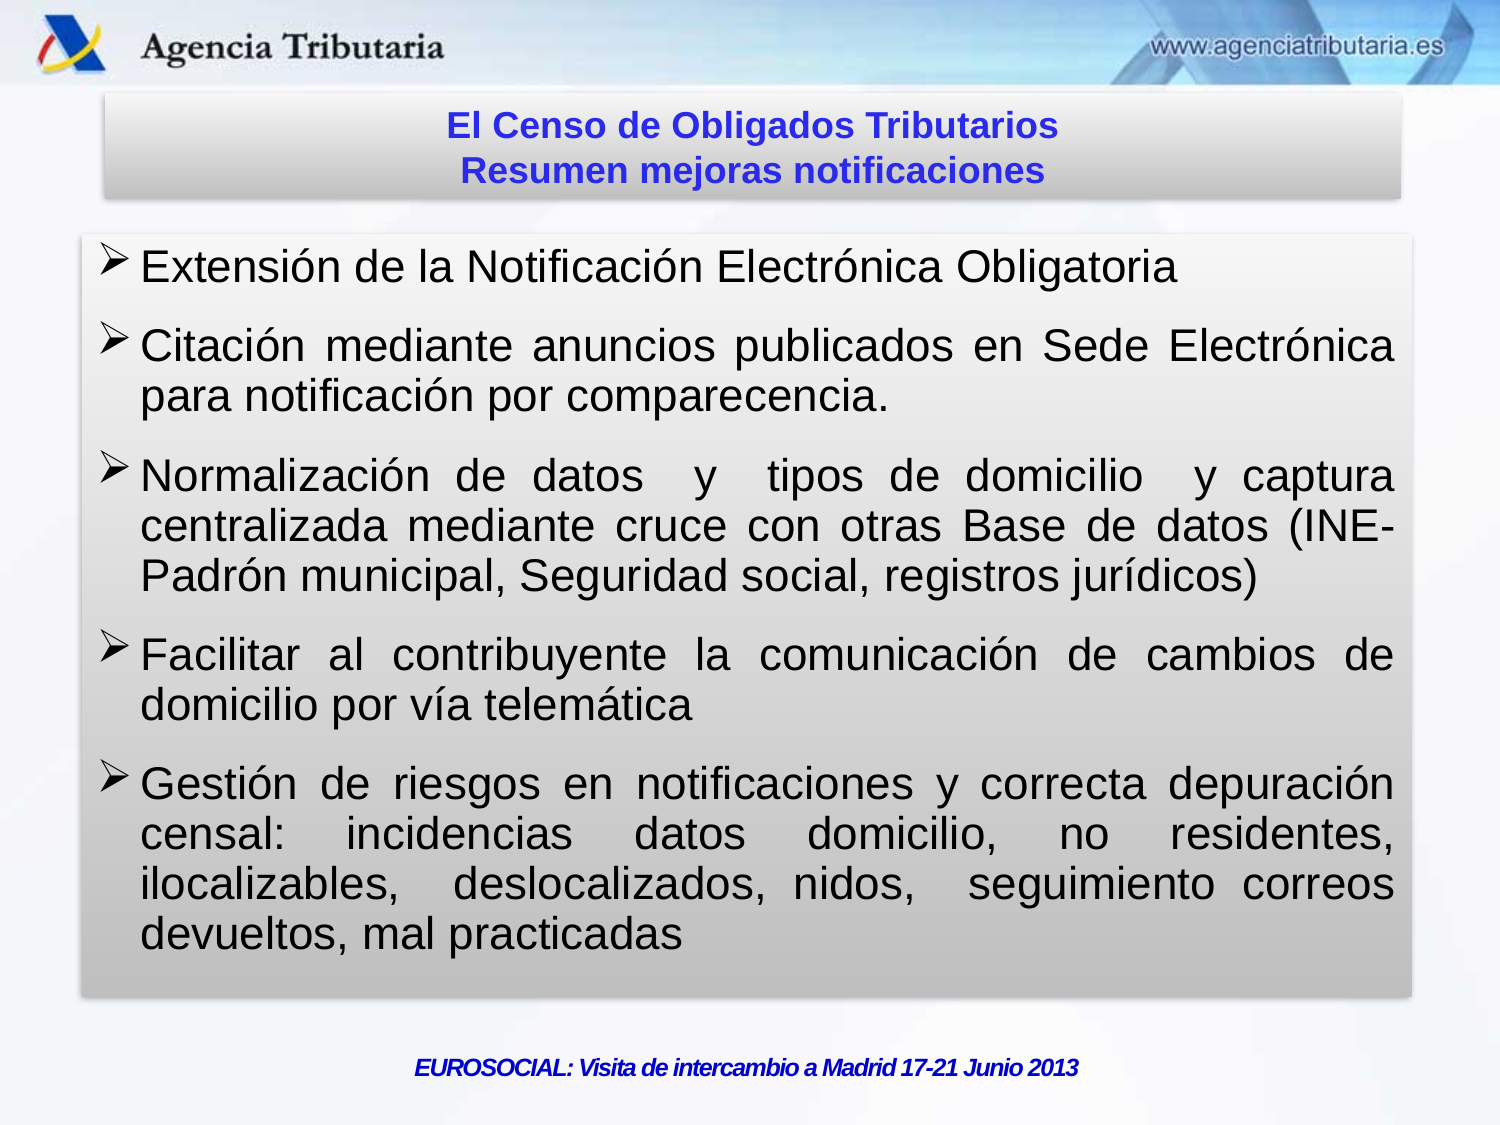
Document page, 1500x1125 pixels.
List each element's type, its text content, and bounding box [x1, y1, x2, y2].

text_box El Censo de Obligados Tributarios Resumen mejoras notificaciones [105, 93, 1401, 199]
picture [0, 0, 1500, 1125]
text_box Extensión de la Notificación Electrónica Obligatoria Citación mediante anuncios publicados en Sede Electrónica para notificación por comparecencia. Normalización de datos y tipos de domicilio y captura centralizada mediante cruce con otras Base de datos (INE- Padrón municipal, Seguridad social, registros jurídicos) Facilitar al contribuyente la comunicación de cambios de domicilio por vía telemática Gestión de riesgos en notificaciones y correcta depuración censal: incidencias datos domicilio, no residentes, ilocalizables, deslocalizados, nidos, seguimiento correos devueltos, mal practicadas [81, 234, 1412, 997]
text_box EUROSOCIAL: Visita de intercambio a Madrid 17-21 Junio 2013 [46, 1044, 1454, 1090]
